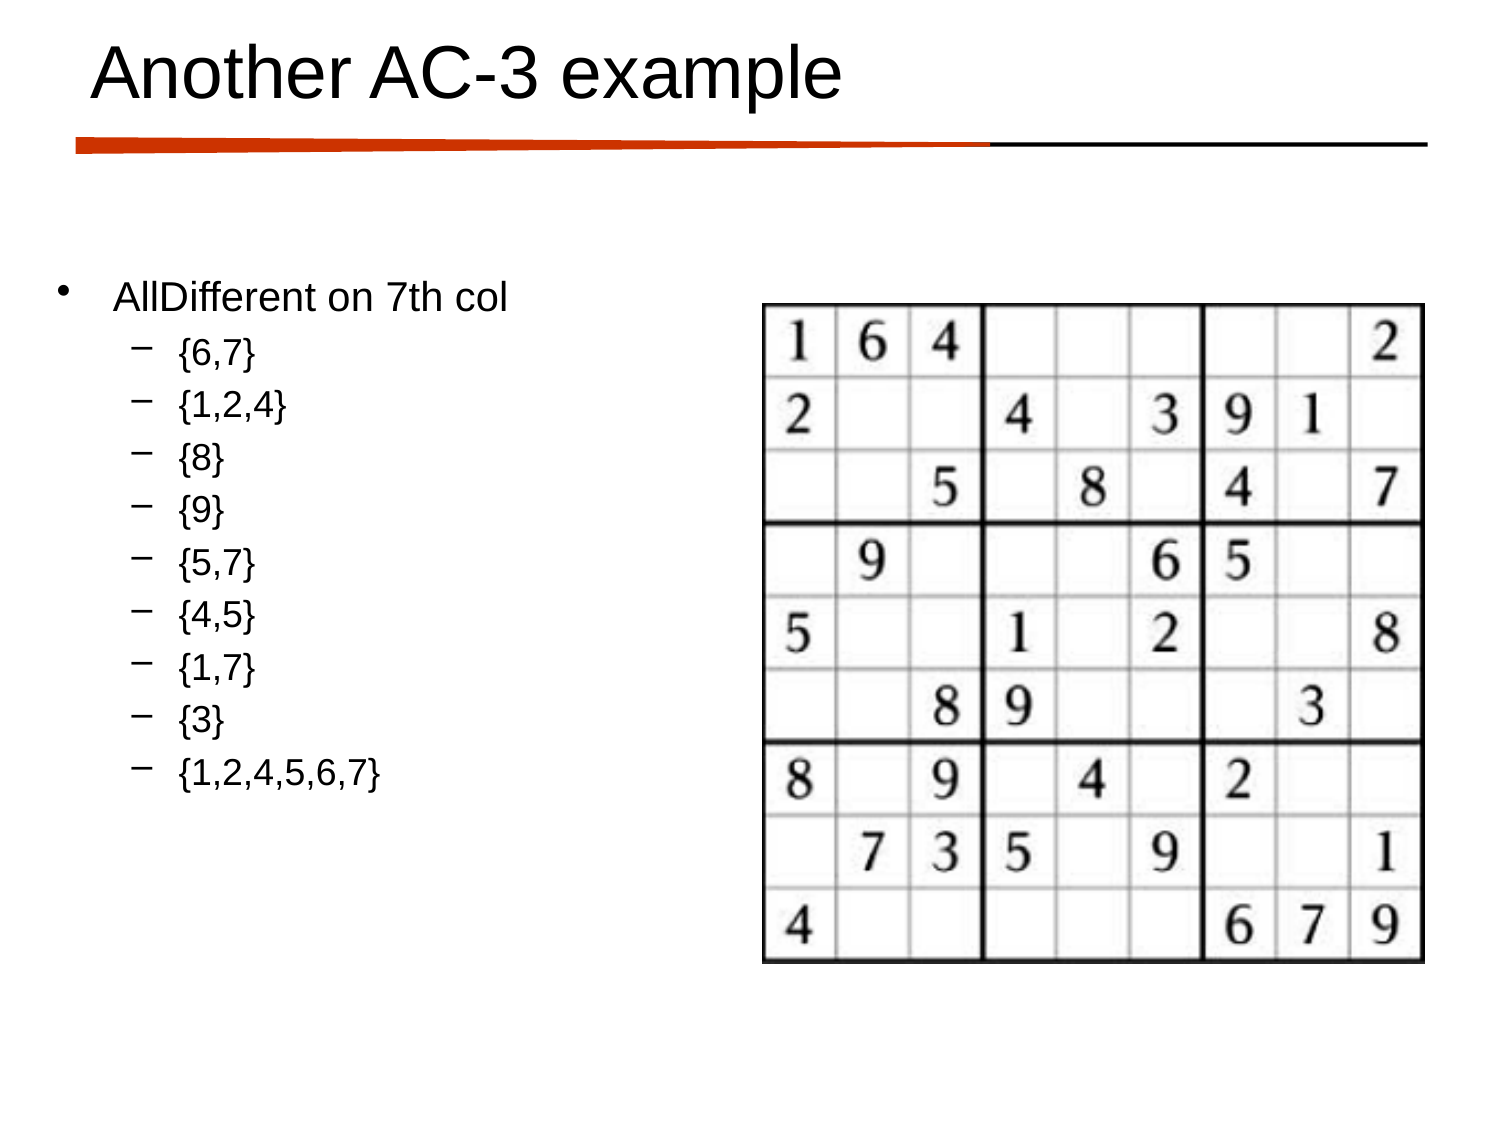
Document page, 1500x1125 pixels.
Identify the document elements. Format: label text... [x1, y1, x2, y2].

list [762, 303, 1426, 964]
list AllDifferent on 7th col {6,7} {1,2,4} {8} {9} {5,7} {4,5} {1,7} {3} {1,2,4,5,6,7} [41, 262, 751, 1006]
text_box Another AC-3 example [74, 0, 1425, 163]
